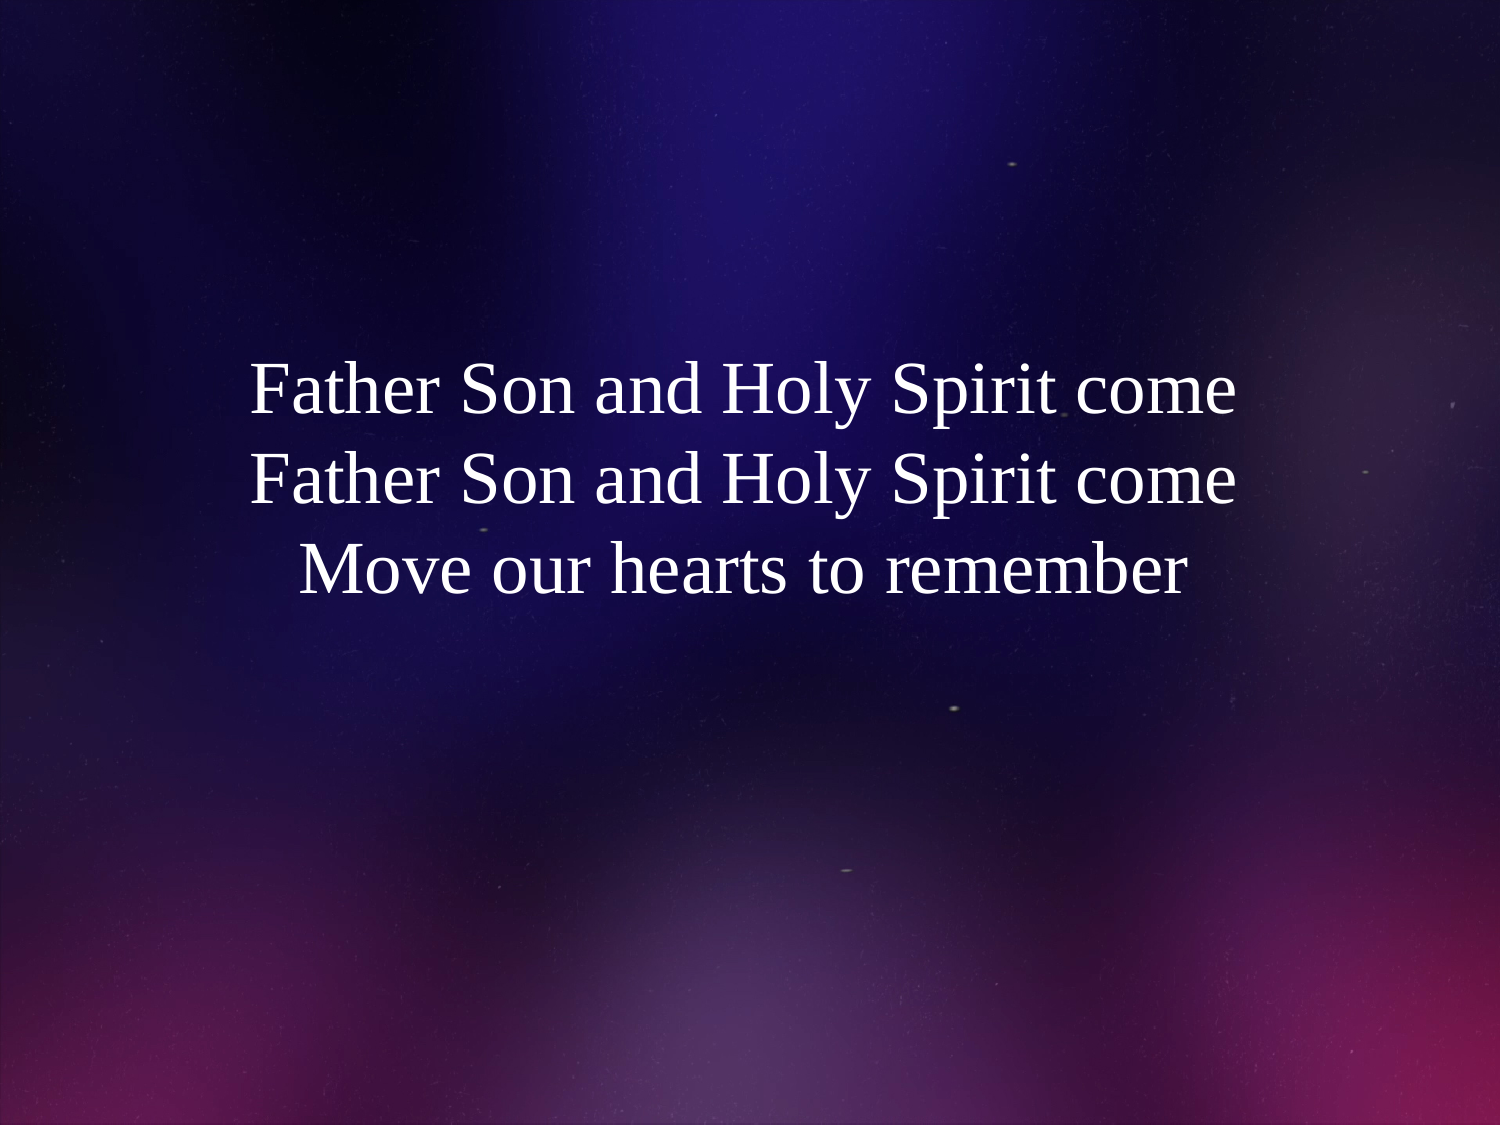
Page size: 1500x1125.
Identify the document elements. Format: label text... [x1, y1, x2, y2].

picture [0, 0, 1500, 1125]
title Father Son and Holy Spirit come Father Son and Holy Spirit come Move our hearts to remember [50, 425, 1438, 613]
